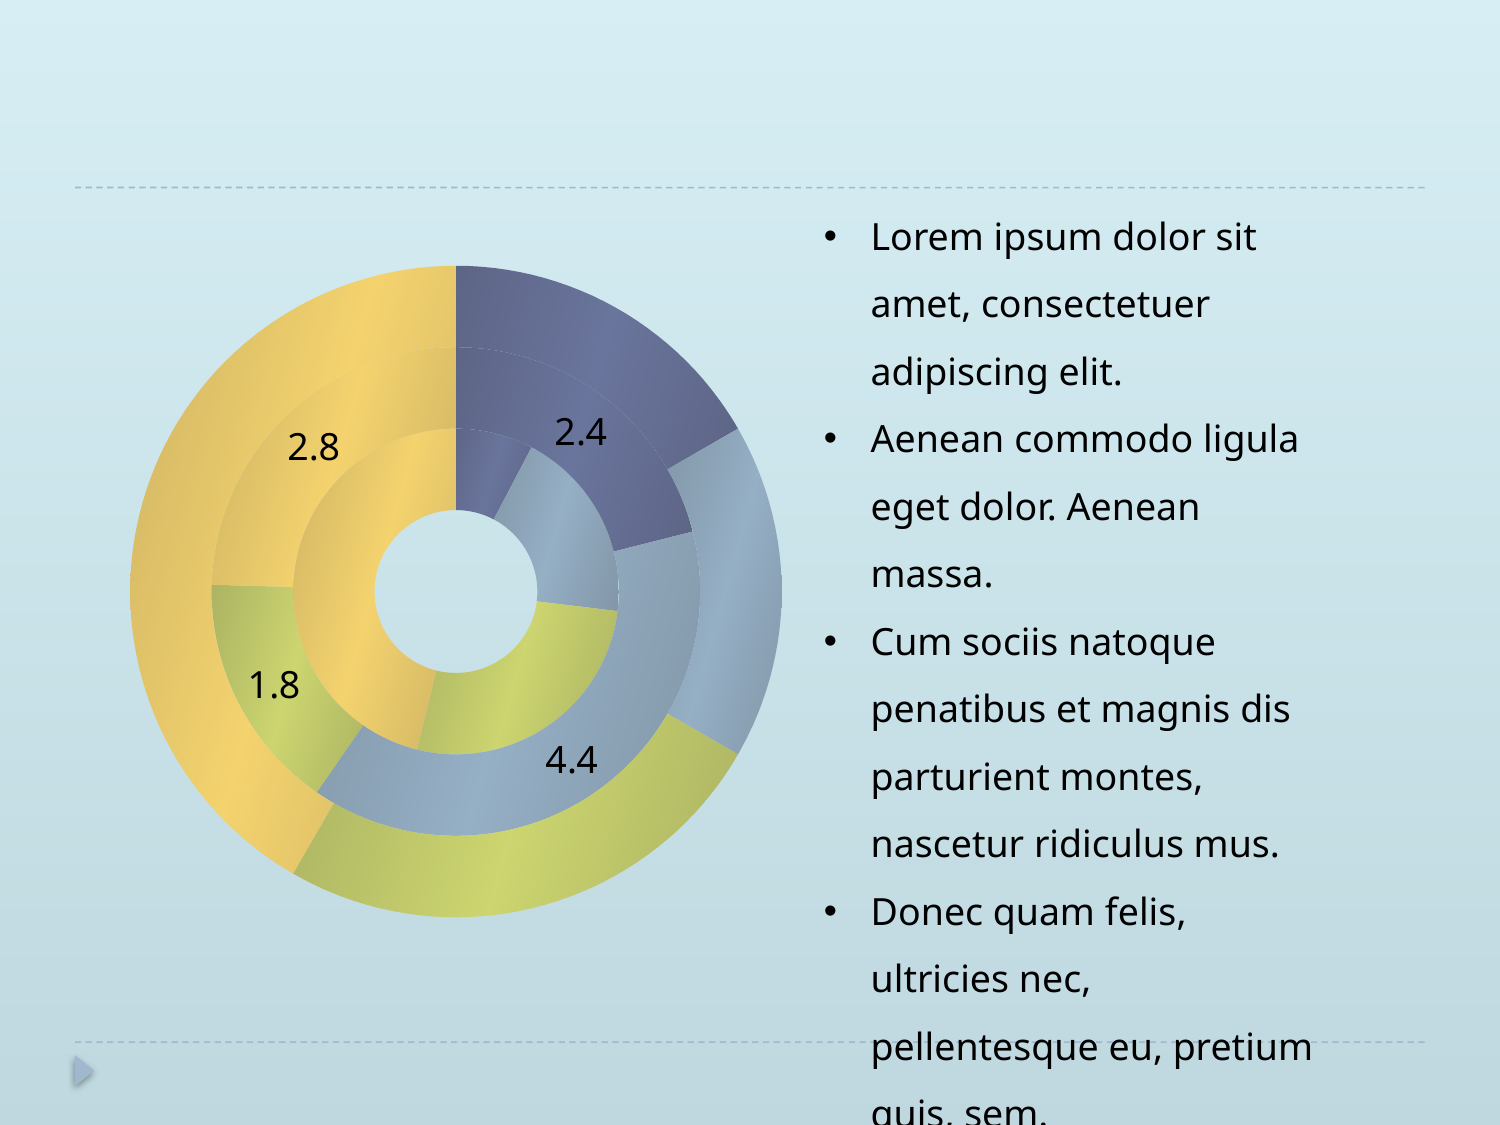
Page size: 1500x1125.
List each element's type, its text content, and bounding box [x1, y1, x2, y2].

chart [90, 251, 822, 932]
text_box Lorem ipsum dolor sit amet, consectetuer adipiscing elit. Aenean commodo ligula eget dolor. Aenean massa. Cum sociis natoque penatibus et magnis dis parturient montes, nascetur ridiculus mus. Donec quam felis, ultricies nec, pellentesque eu, pretium quis, sem. [809, 182, 1329, 1125]
